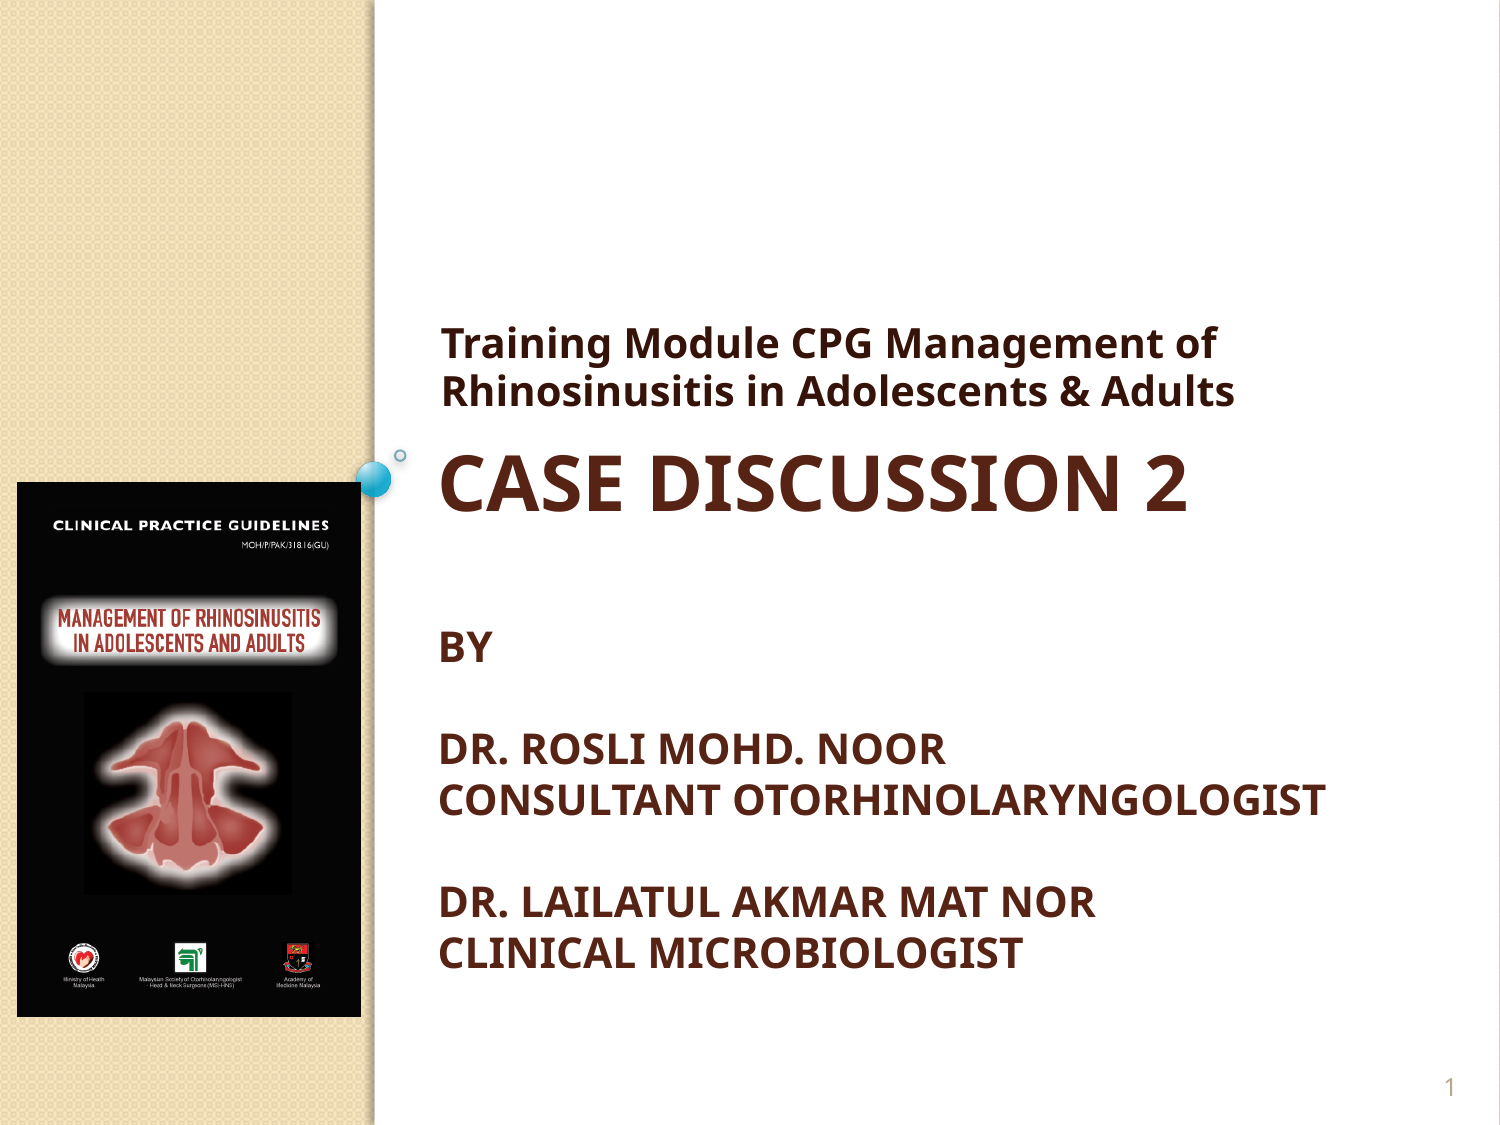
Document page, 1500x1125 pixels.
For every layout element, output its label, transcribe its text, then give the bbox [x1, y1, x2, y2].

picture [17, 482, 361, 1017]
picture [367, 489, 374, 495]
list Training Module CPG Management of Rhinosinusitis in Adolescents & Adults [422, 174, 1473, 423]
title CASE DISCUSSION 2 by DR. ROSLI MOHD. NOOR CONSULTANT OTORHINOLARYNGOLOGIST Dr. LAILATUl Akmar MAT NOR CLINICAL MICROBIOLOGIST [422, 426, 1473, 988]
slide_number 1 [1413, 1034, 1488, 1113]
